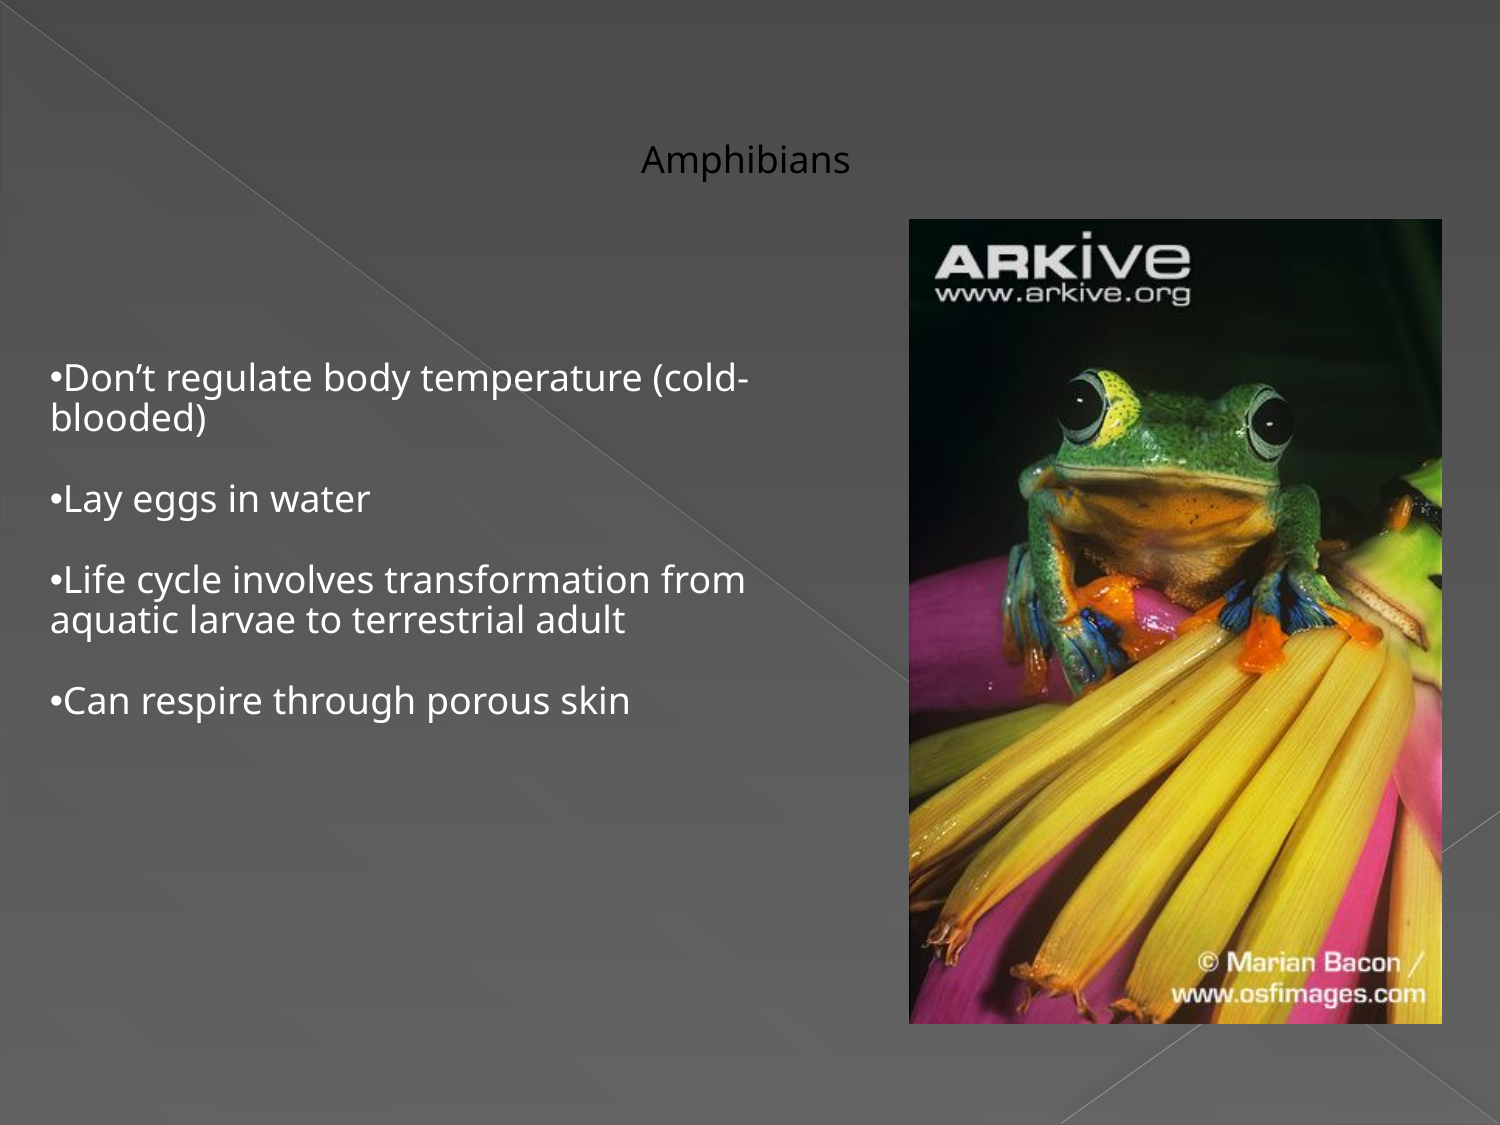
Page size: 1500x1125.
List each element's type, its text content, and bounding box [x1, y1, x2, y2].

picture [909, 219, 1442, 1024]
text_box Don’t regulate body temperature (cold-blooded) Lay eggs in water Life cycle involves transformation from aquatic larvae to terrestrial adult Can respire through porous skin [35, 351, 786, 731]
text_box Amphibians [626, 128, 874, 189]
